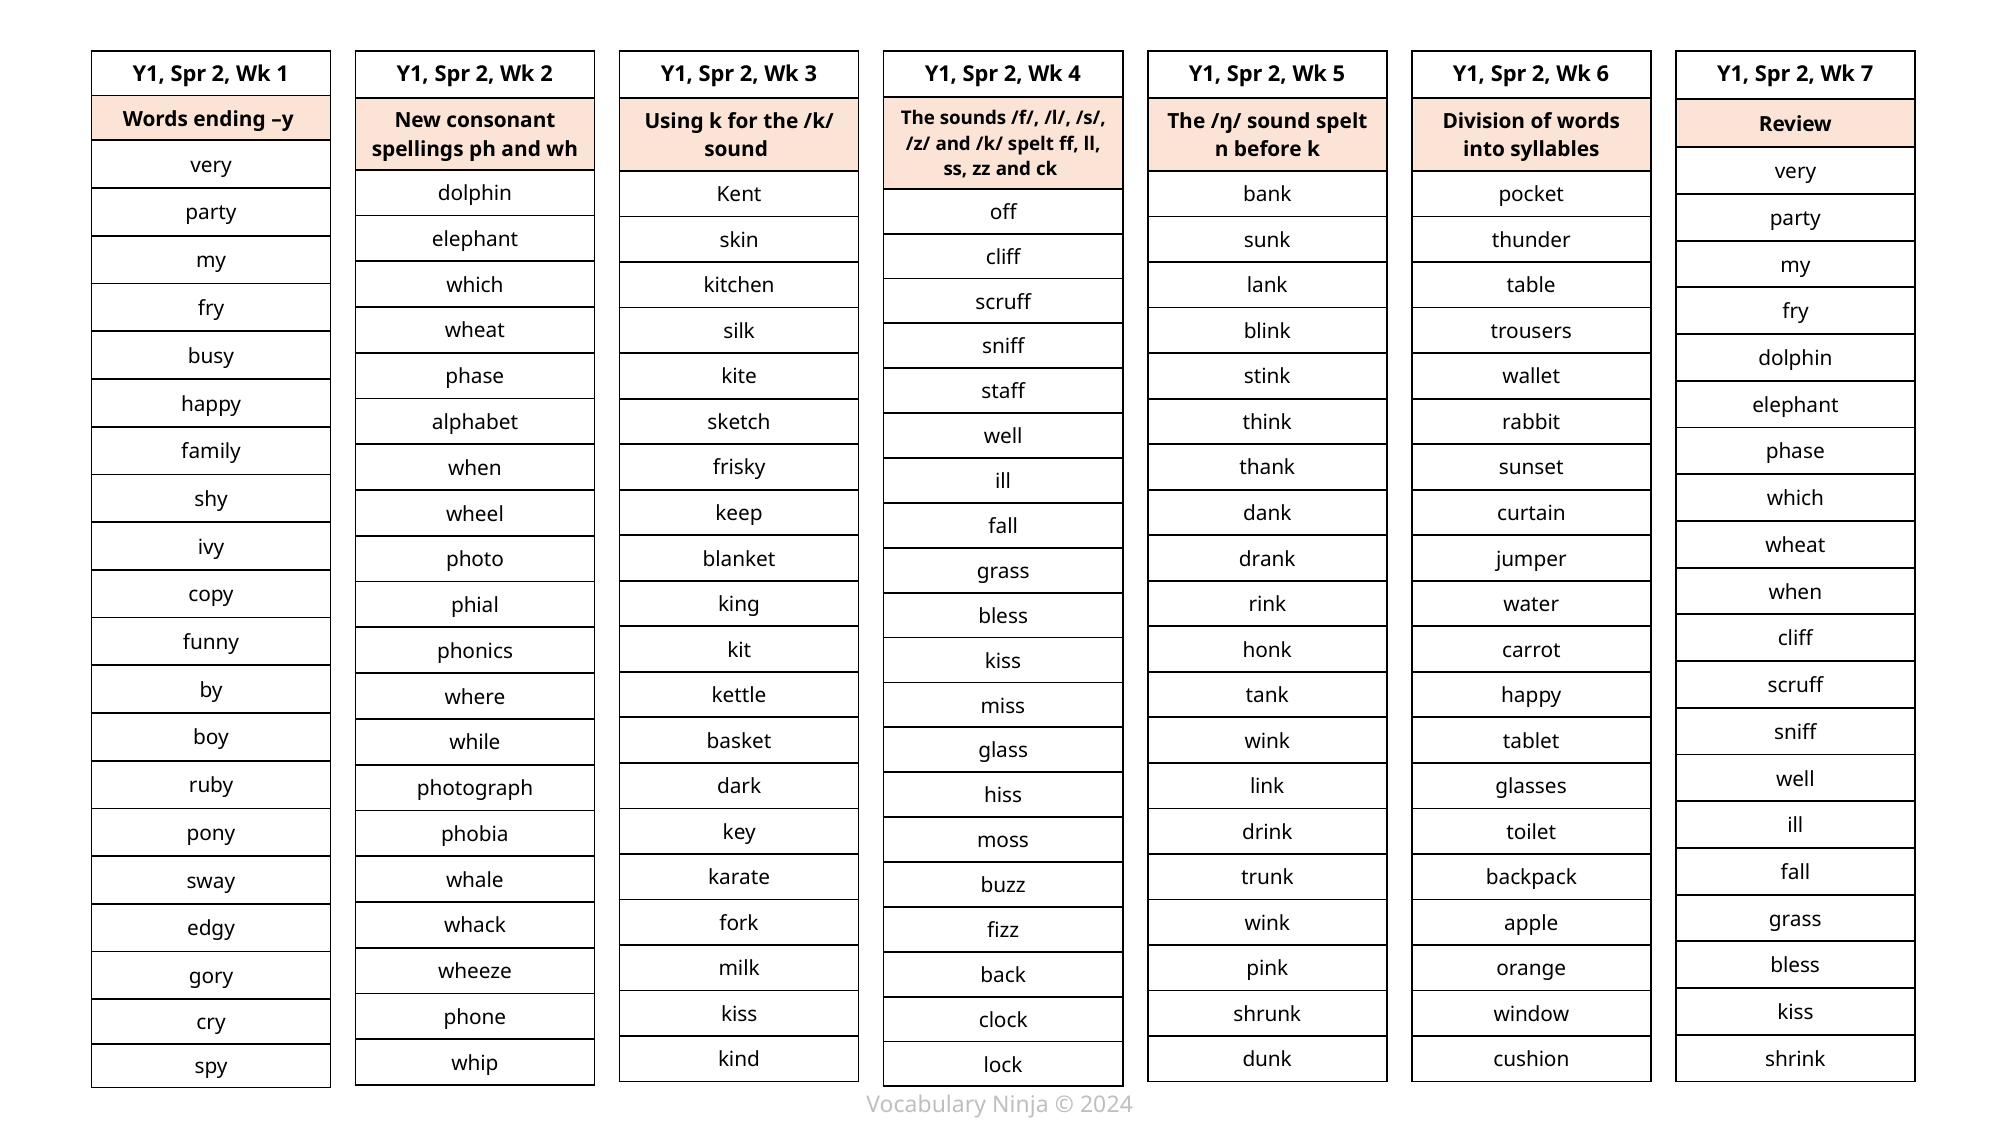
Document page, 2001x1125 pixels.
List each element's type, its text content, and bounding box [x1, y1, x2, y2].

table_cell well [884, 414, 1122, 457]
table_cell kind [620, 1037, 858, 1081]
table_cell thank [1149, 445, 1386, 489]
table_header Y1, Spr 2, Wk 1 [92, 52, 330, 95]
table_cell skin [620, 217, 858, 261]
table_cell moss [884, 818, 1122, 861]
table_cell drink [1149, 809, 1386, 853]
table_cell whip [356, 1040, 594, 1084]
table_cell bless [884, 594, 1122, 637]
table_cell bank [1149, 172, 1386, 216]
table_cell thunder [1413, 217, 1650, 261]
table_cell when [1677, 569, 1914, 613]
table_cell well [1677, 755, 1914, 800]
table_cell shy [92, 475, 330, 521]
table_cell sway [92, 857, 330, 903]
table_cell dank [1149, 491, 1386, 534]
table_cell lank [1149, 263, 1386, 307]
table_cell cushion [1413, 1037, 1650, 1081]
table_cell New consonant spellings ph and wh [356, 99, 594, 169]
table_cell clock [884, 998, 1122, 1041]
table_cell sniff [884, 324, 1122, 367]
table_cell pony [92, 809, 330, 855]
table_cell happy [92, 380, 330, 426]
table_cell copy [92, 571, 330, 617]
table_cell kite [620, 354, 858, 398]
table_cell shrunk [1149, 991, 1386, 1035]
table_cell milk [620, 946, 858, 990]
table_cell wheat [356, 308, 594, 352]
table_cell blink [1149, 308, 1386, 352]
table_cell busy [92, 332, 330, 378]
table_cell Kent [620, 172, 858, 216]
table_cell my [1677, 242, 1914, 286]
table_cell sunset [1413, 445, 1650, 489]
table_cell sunk [1149, 217, 1386, 261]
table_cell keep [620, 491, 858, 534]
table_cell phobia [356, 811, 594, 855]
table_cell dolphin [356, 171, 594, 215]
table_cell grass [884, 549, 1122, 592]
table_cell kiss [884, 638, 1122, 682]
table_cell buzz [884, 863, 1122, 906]
table_cell cry [92, 1000, 330, 1043]
table_cell edgy [92, 905, 330, 951]
table_cell ruby [92, 762, 330, 808]
table_cell sniff [1677, 709, 1914, 754]
table_cell glasses [1413, 764, 1650, 808]
table_cell scruff [884, 279, 1122, 322]
table_cell kiss [1677, 989, 1914, 1034]
table_cell funny [92, 618, 330, 664]
table_cell The /ŋ/ sound spelt n before k [1149, 99, 1386, 170]
table_cell cliff [884, 235, 1122, 278]
table_cell rabbit [1413, 400, 1650, 443]
table_cell dolphin [1677, 335, 1914, 380]
table_cell dunk [1149, 1037, 1386, 1081]
table_cell spy [92, 1045, 330, 1087]
table_cell kitchen [620, 263, 858, 307]
table_cell phone [356, 994, 594, 1038]
table_cell kettle [620, 673, 858, 716]
table_cell alphabet [356, 399, 594, 443]
table_cell my [92, 237, 330, 283]
table_cell karate [620, 855, 858, 899]
table_cell shrink [1677, 1036, 1914, 1081]
table_cell back [884, 953, 1122, 996]
table_cell curtain [1413, 491, 1650, 534]
table_cell fork [620, 900, 858, 944]
table_cell bless [1677, 942, 1914, 987]
table_cell Review [1677, 100, 1914, 146]
table_cell dark [620, 764, 858, 808]
table_cell elephant [356, 216, 594, 260]
table_cell by [92, 666, 330, 712]
table_cell trousers [1413, 308, 1650, 352]
table_cell think [1149, 400, 1386, 443]
table_cell water [1413, 582, 1650, 625]
table_cell ivy [92, 523, 330, 569]
table_cell staff [884, 369, 1122, 412]
table_cell hiss [884, 773, 1122, 816]
table_cell photograph [356, 766, 594, 810]
table_header Y1, Spr 2, Wk 6 [1413, 52, 1650, 97]
table_header Y1, Spr 2, Wk 3 [620, 52, 858, 97]
table_cell wink [1149, 718, 1386, 762]
table_cell whale [356, 857, 594, 901]
table_cell glass [884, 728, 1122, 771]
table_header Y1, Spr 2, Wk 2 [356, 52, 594, 97]
table_cell kiss [620, 991, 858, 1035]
table_cell family [92, 428, 330, 474]
table_cell phase [1677, 428, 1914, 473]
table_cell fry [1677, 288, 1914, 333]
table_cell key [620, 809, 858, 853]
table_cell phonics [356, 628, 594, 672]
table_cell window [1413, 991, 1650, 1035]
table_cell rink [1149, 582, 1386, 625]
table_cell happy [1413, 673, 1650, 716]
table_cell fry [92, 284, 330, 330]
table_cell off [884, 190, 1122, 233]
table_cell jumper [1413, 536, 1650, 580]
table_cell cliff [1677, 615, 1914, 660]
table_cell miss [884, 683, 1122, 726]
table_cell frisky [620, 445, 858, 489]
table_cell wink [1149, 900, 1386, 944]
table_cell wheat [1677, 522, 1914, 567]
table_cell drank [1149, 536, 1386, 580]
table_cell elephant [1677, 382, 1914, 427]
table_cell pocket [1413, 172, 1650, 216]
table_cell wheeze [356, 949, 594, 993]
table_cell table [1413, 263, 1650, 307]
text_box Vocabulary Ninja © 2024 [851, 1082, 1149, 1125]
table_cell Using k for the /k/ sound [620, 99, 858, 170]
table_cell party [1677, 195, 1914, 240]
table_cell where [356, 674, 594, 718]
table_cell phase [356, 354, 594, 398]
table_cell stink [1149, 354, 1386, 398]
table_cell link [1149, 764, 1386, 808]
table_cell blanket [620, 536, 858, 580]
table_cell orange [1413, 946, 1650, 990]
table_header Y1, Spr 2, Wk 4 [884, 52, 1122, 96]
table_cell ill [884, 459, 1122, 502]
table_cell fizz [884, 908, 1122, 951]
table_cell silk [620, 308, 858, 352]
table_cell which [1677, 475, 1914, 520]
table_cell ill [1677, 802, 1914, 847]
table_cell when [356, 445, 594, 489]
table_cell fall [1677, 849, 1914, 894]
table_cell whack [356, 903, 594, 947]
table_cell very [92, 141, 330, 187]
table_cell sketch [620, 400, 858, 443]
table_cell wheel [356, 491, 594, 535]
table_cell Division of words into syllables [1413, 99, 1650, 170]
table_cell Words ending –y [92, 96, 330, 139]
table_cell The sounds /f/, /l/, /s/, /z/ and /k/ spelt ff, ll, ss, zz and ck [884, 98, 1122, 188]
table_cell phial [356, 582, 594, 626]
table_cell tablet [1413, 718, 1650, 762]
table_cell grass [1677, 896, 1914, 940]
table_cell apple [1413, 900, 1650, 944]
table_cell king [620, 582, 858, 625]
table_header Y1, Spr 2, Wk 5 [1149, 52, 1386, 97]
table_cell wallet [1413, 354, 1650, 398]
table_cell photo [356, 537, 594, 581]
table_cell while [356, 720, 594, 764]
table_cell scruff [1677, 662, 1914, 707]
table_cell gory [92, 952, 330, 998]
table_cell toilet [1413, 809, 1650, 853]
table_cell basket [620, 718, 858, 762]
table_cell which [356, 262, 594, 306]
table_cell honk [1149, 627, 1386, 671]
table_cell trunk [1149, 855, 1386, 899]
table_cell backpack [1413, 855, 1650, 899]
table_cell very [1677, 148, 1914, 193]
table_cell party [92, 189, 330, 235]
table_cell boy [92, 714, 330, 760]
table_header Y1, Spr 2, Wk 7 [1677, 52, 1914, 98]
table_cell pink [1149, 946, 1386, 990]
table_cell tank [1149, 673, 1386, 716]
table_cell carrot [1413, 627, 1650, 671]
table_cell fall [884, 504, 1122, 547]
table_cell kit [620, 627, 858, 671]
table_cell lock [884, 1042, 1122, 1082]
